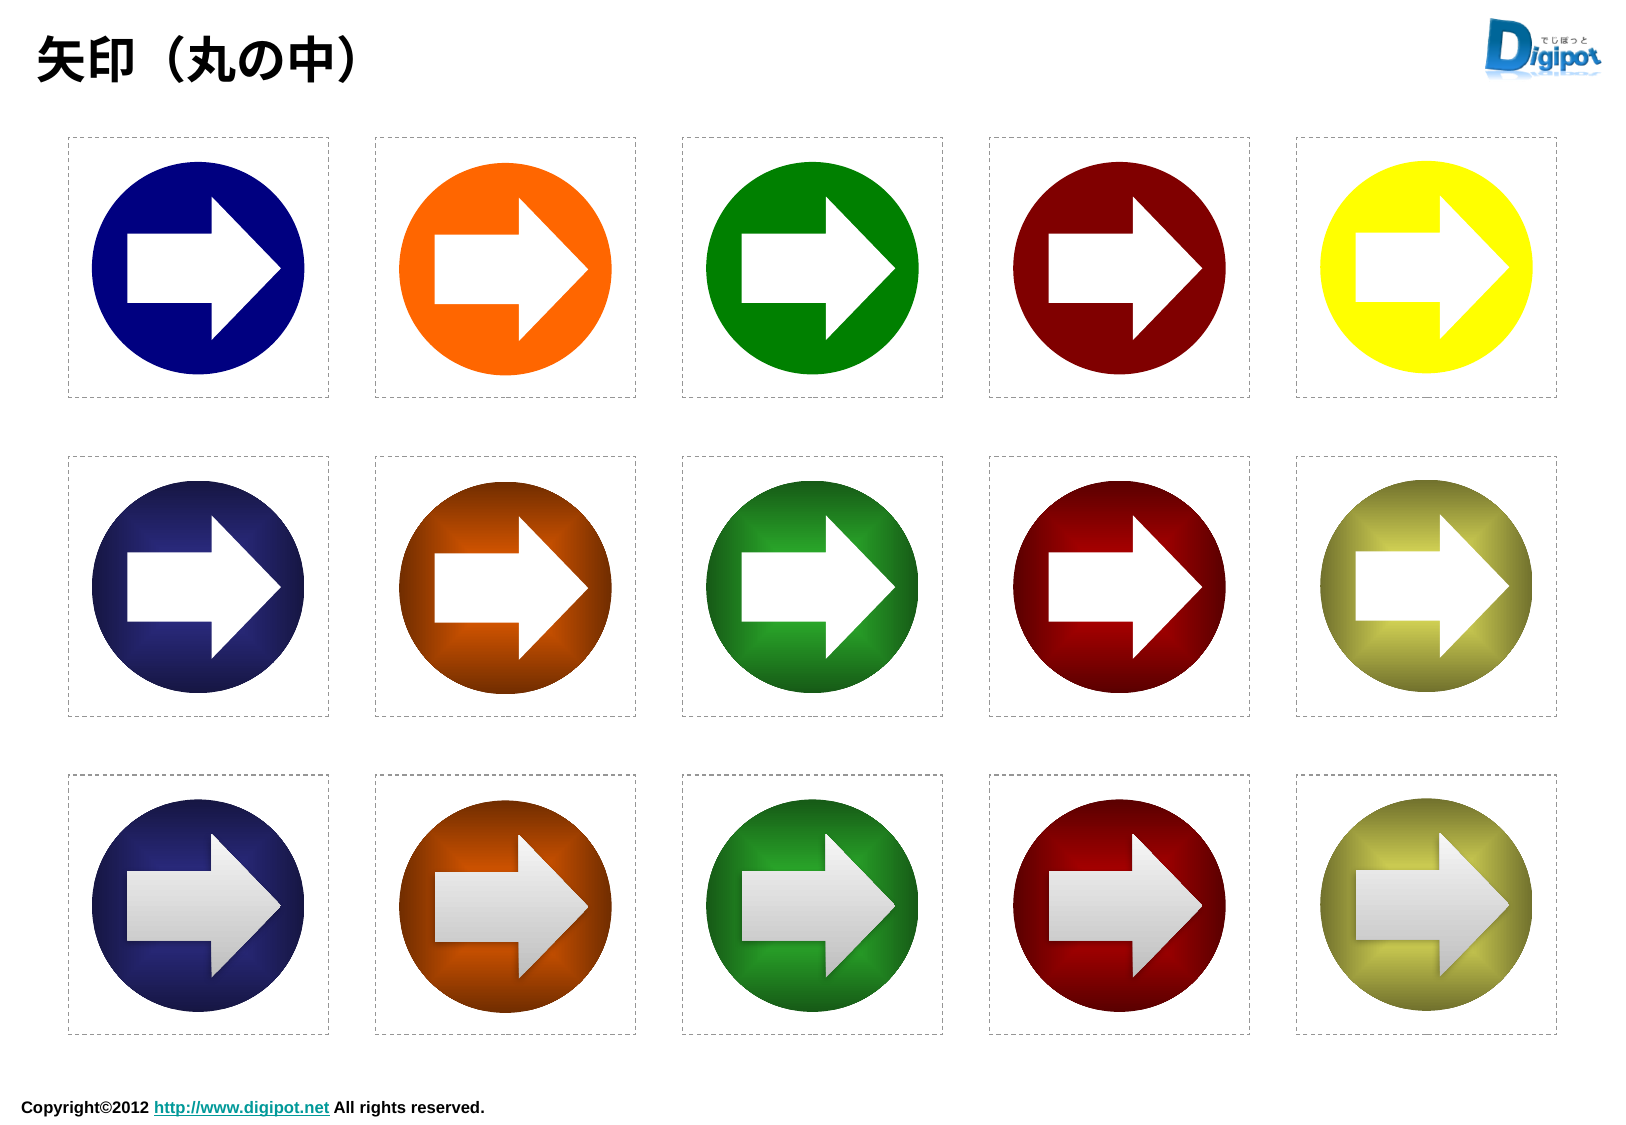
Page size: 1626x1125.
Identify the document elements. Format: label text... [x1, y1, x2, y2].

text_box [706, 161, 919, 375]
text_box [1320, 798, 1533, 1011]
text_box [434, 197, 589, 342]
picture [1485, 18, 1602, 82]
text_box [91, 480, 305, 694]
text_box [127, 196, 281, 341]
text_box [1320, 479, 1533, 693]
text_box [399, 481, 612, 695]
text_box [706, 799, 919, 1012]
text_box [91, 799, 305, 1012]
text_box [706, 480, 919, 694]
text_box [434, 516, 589, 660]
text_box [127, 834, 281, 978]
text_box [1048, 834, 1203, 978]
text_box [1048, 196, 1203, 341]
title 矢印（丸の中） [21, 19, 881, 98]
text_box [741, 196, 896, 341]
text_box [1013, 480, 1226, 694]
text_box [434, 835, 589, 979]
text_box [1355, 514, 1510, 658]
text_box [741, 515, 896, 659]
text_box [399, 800, 612, 1013]
text_box [1355, 833, 1510, 977]
text_box [91, 161, 305, 375]
text_box [127, 515, 281, 659]
text_box [1013, 161, 1226, 375]
text_box [1048, 515, 1203, 659]
text_box [741, 834, 896, 978]
text_box [1320, 160, 1533, 374]
text_box [399, 162, 612, 376]
text_box [1355, 195, 1510, 340]
text_box [1013, 799, 1226, 1012]
